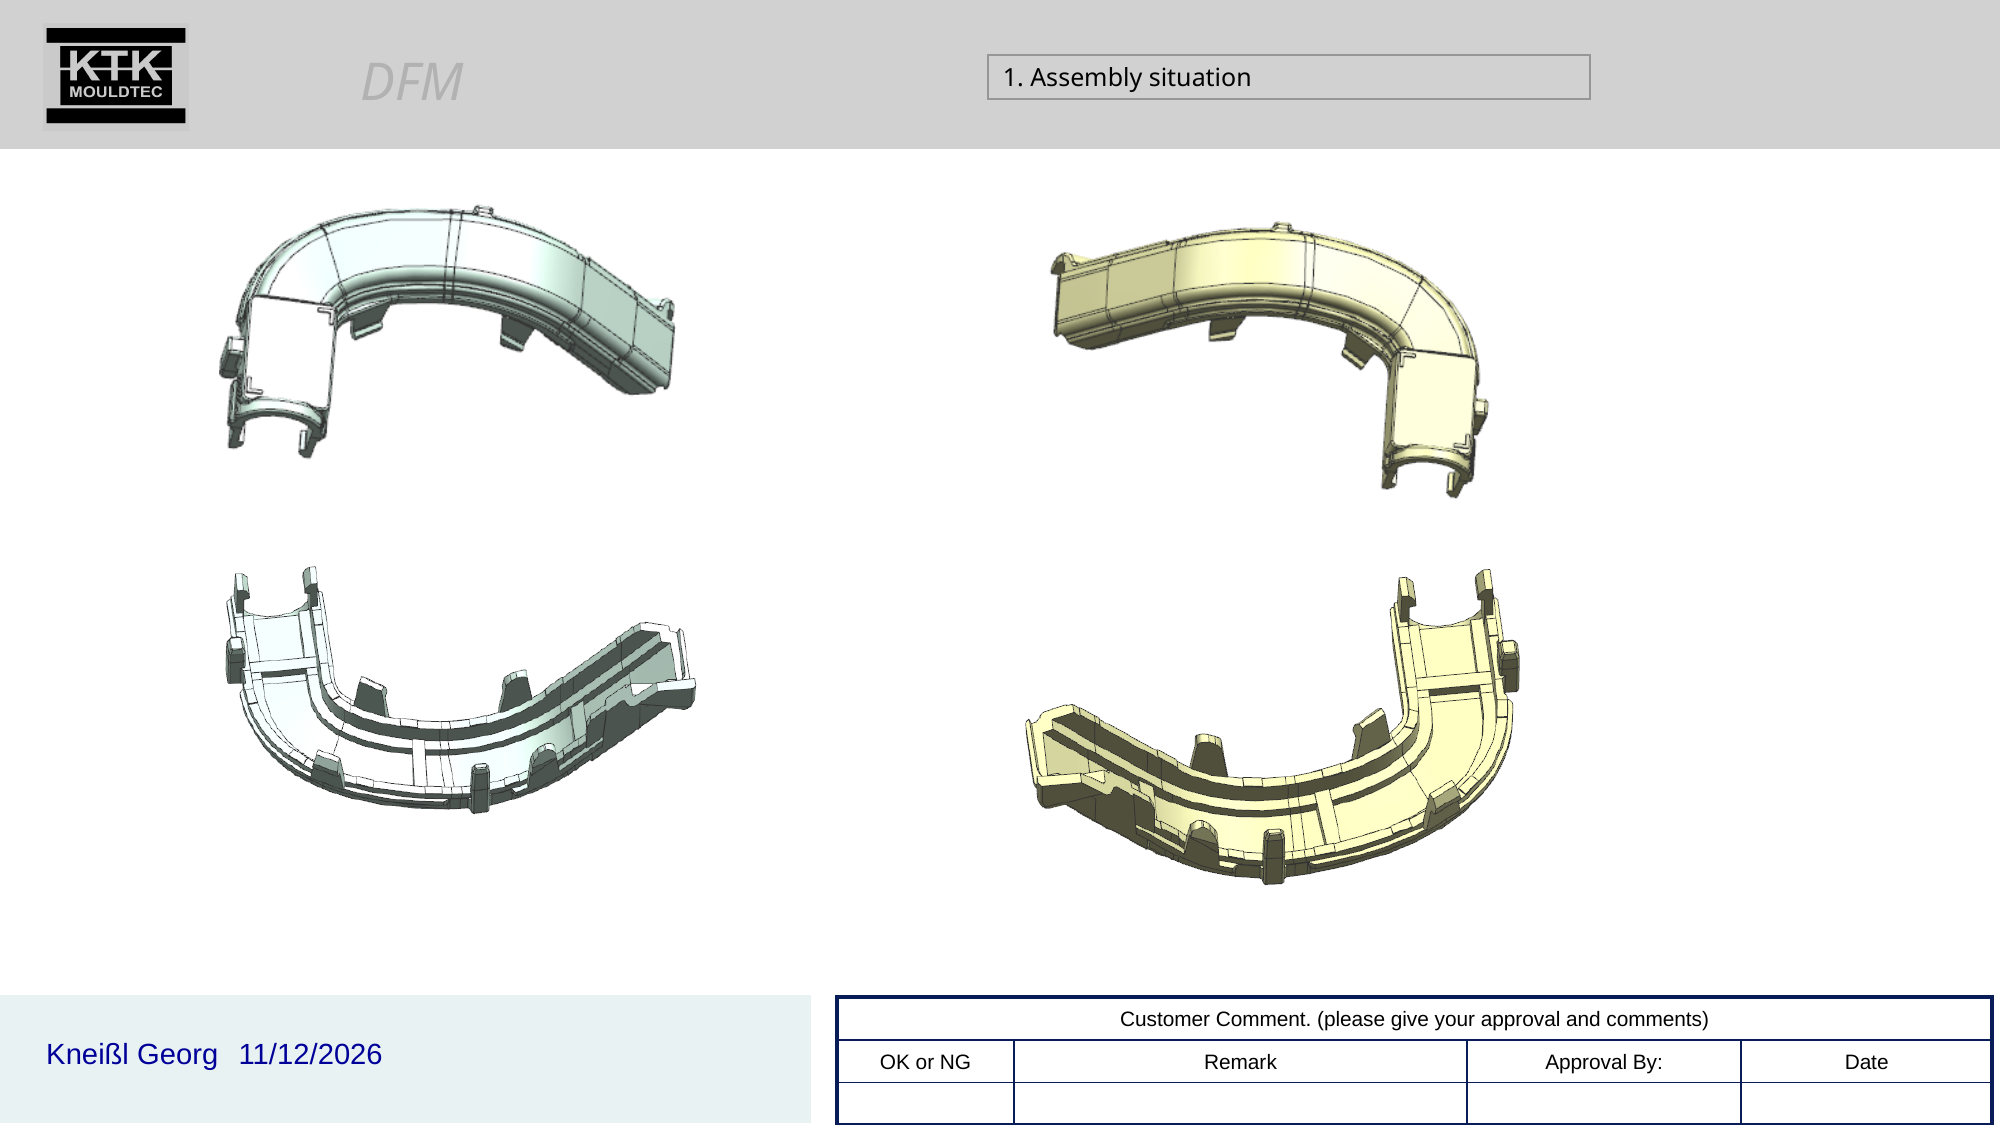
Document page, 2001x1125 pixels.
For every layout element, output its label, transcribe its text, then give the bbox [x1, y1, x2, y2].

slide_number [188, 1027, 433, 1106]
picture [172, 172, 709, 503]
picture [999, 538, 1548, 909]
picture [1011, 195, 1532, 526]
picture [208, 550, 709, 834]
text_box 1. Assembly situation [988, 54, 1591, 100]
